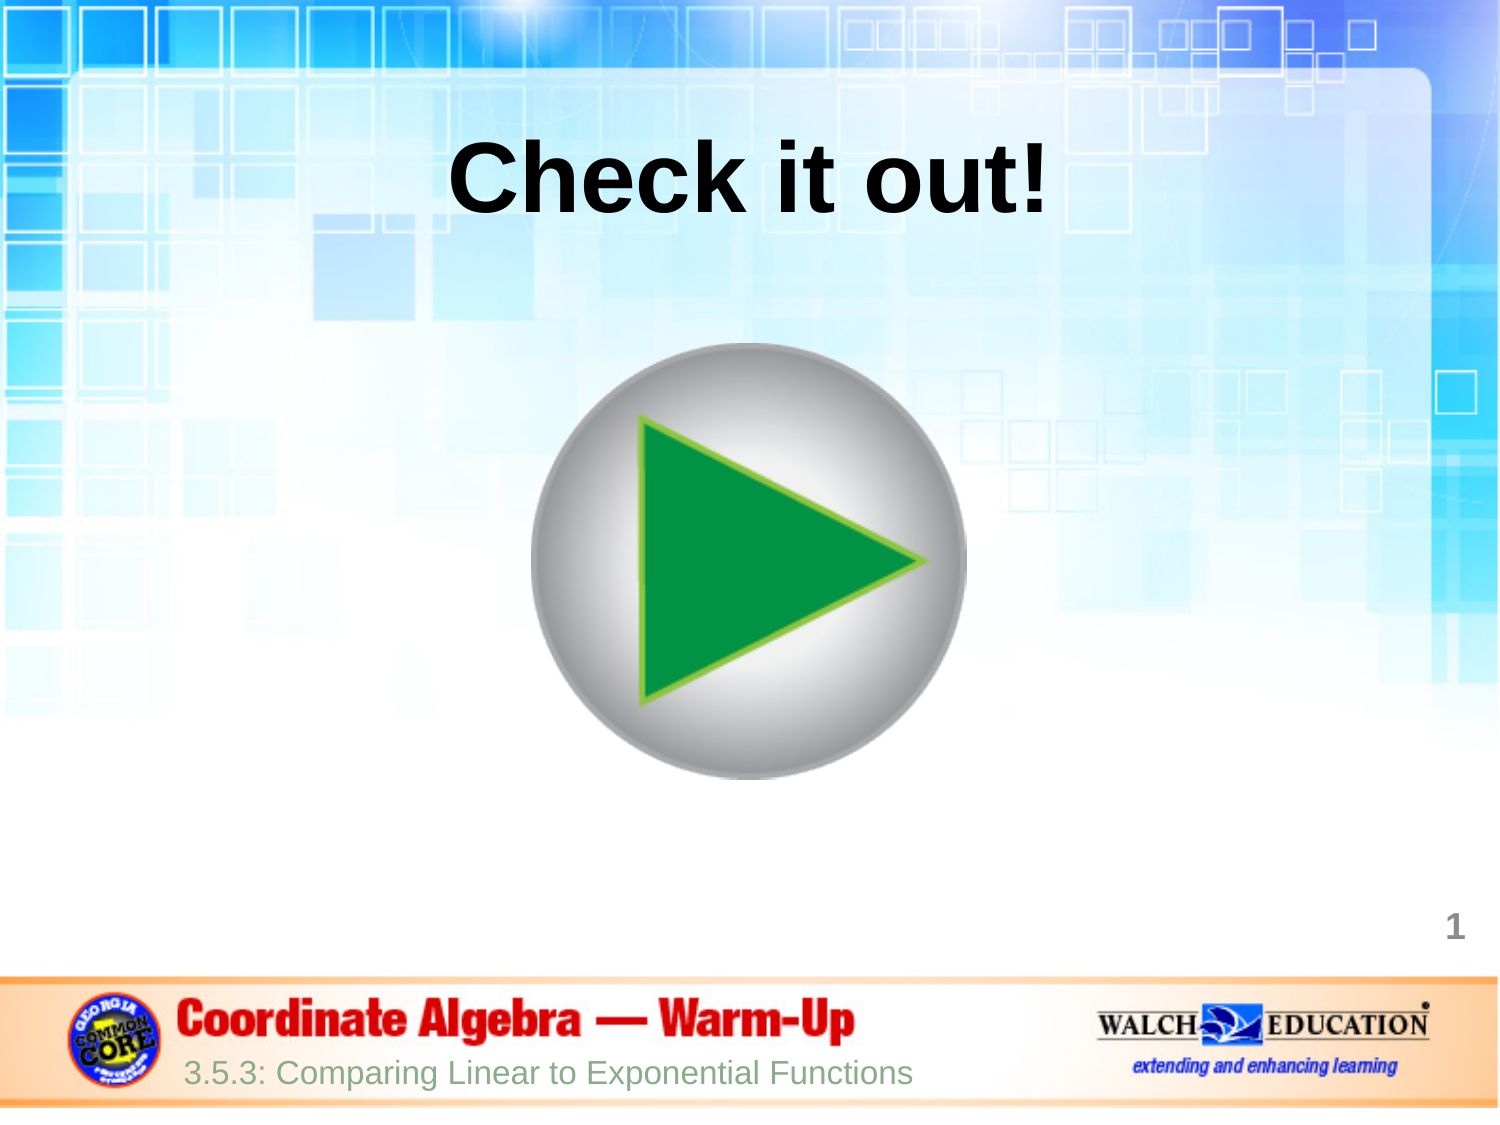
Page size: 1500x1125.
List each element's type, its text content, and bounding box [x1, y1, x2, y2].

footer 3.5.3: Comparing Linear to Exponential Functions [168, 1048, 1067, 1094]
picture [0, 0, 1500, 1108]
subtitle Check it out! [105, 105, 1394, 925]
slide_number 1 [1361, 901, 1481, 949]
